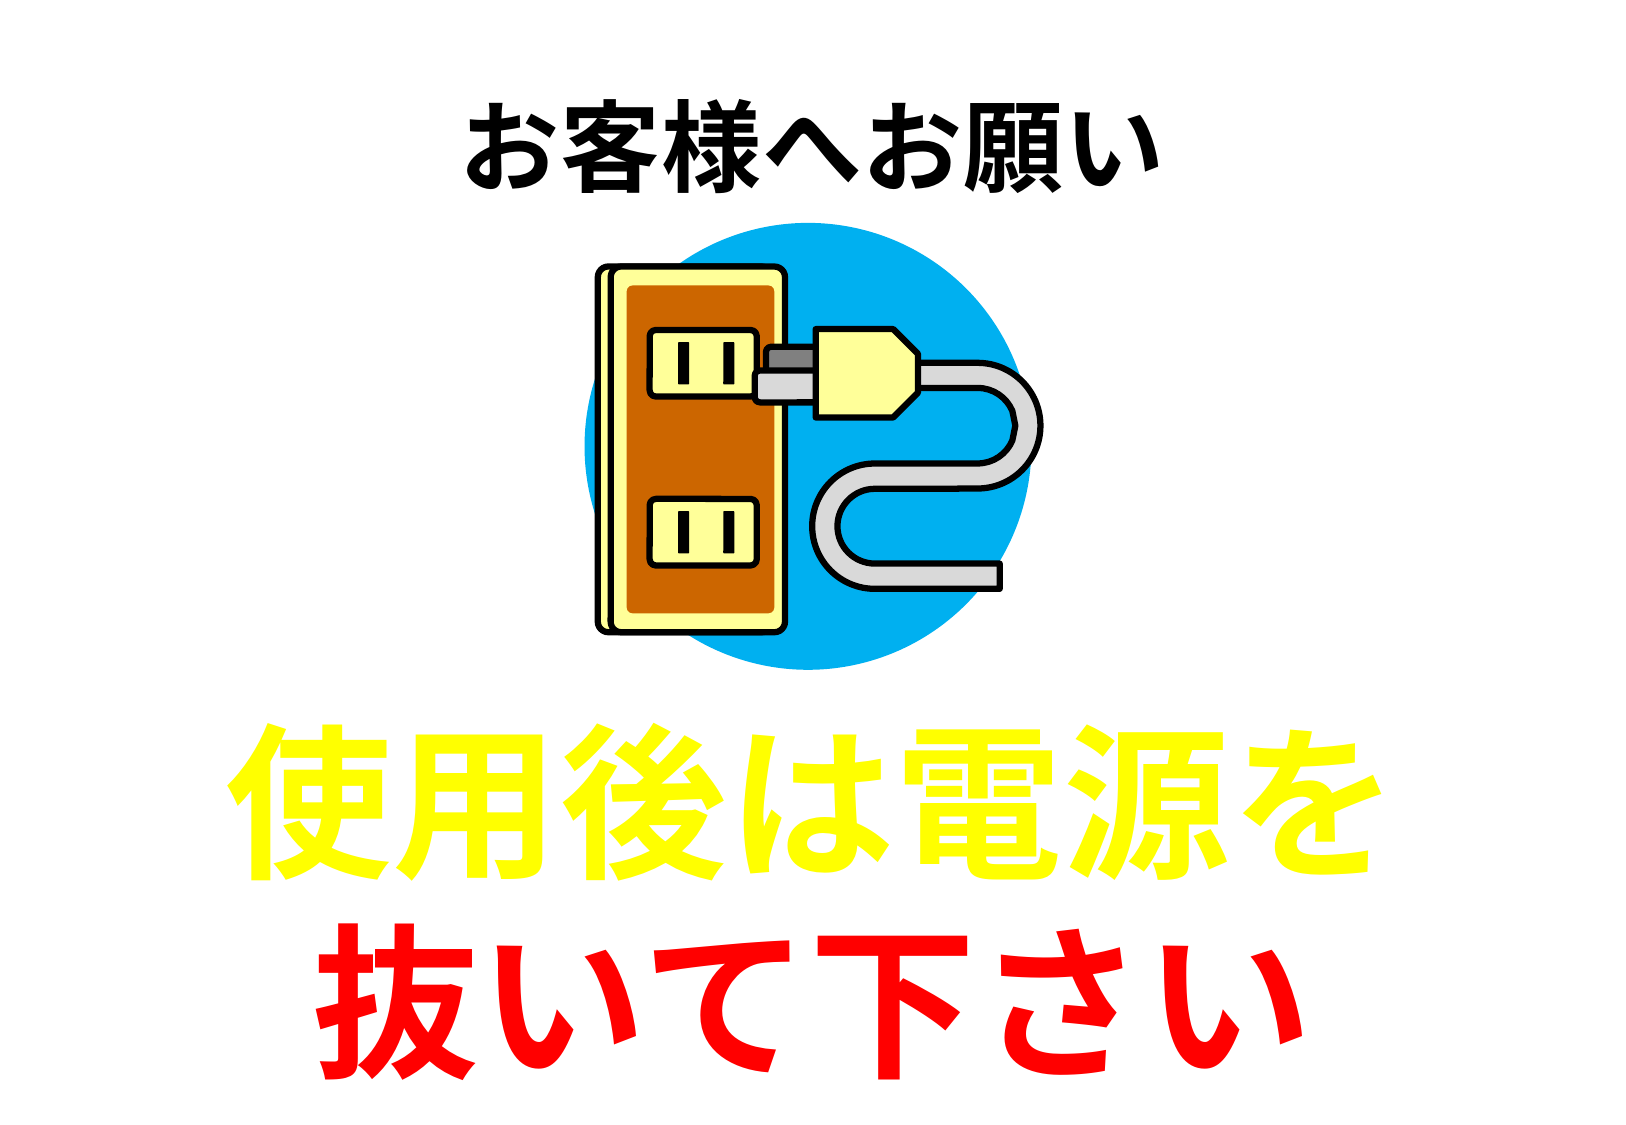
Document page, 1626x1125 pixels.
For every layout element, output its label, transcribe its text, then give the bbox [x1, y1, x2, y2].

text_box 使用後は電源を 抜いて下さい [0, 691, 1625, 1107]
text_box お客様へお願い [0, 76, 1625, 212]
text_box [584, 222, 1041, 671]
